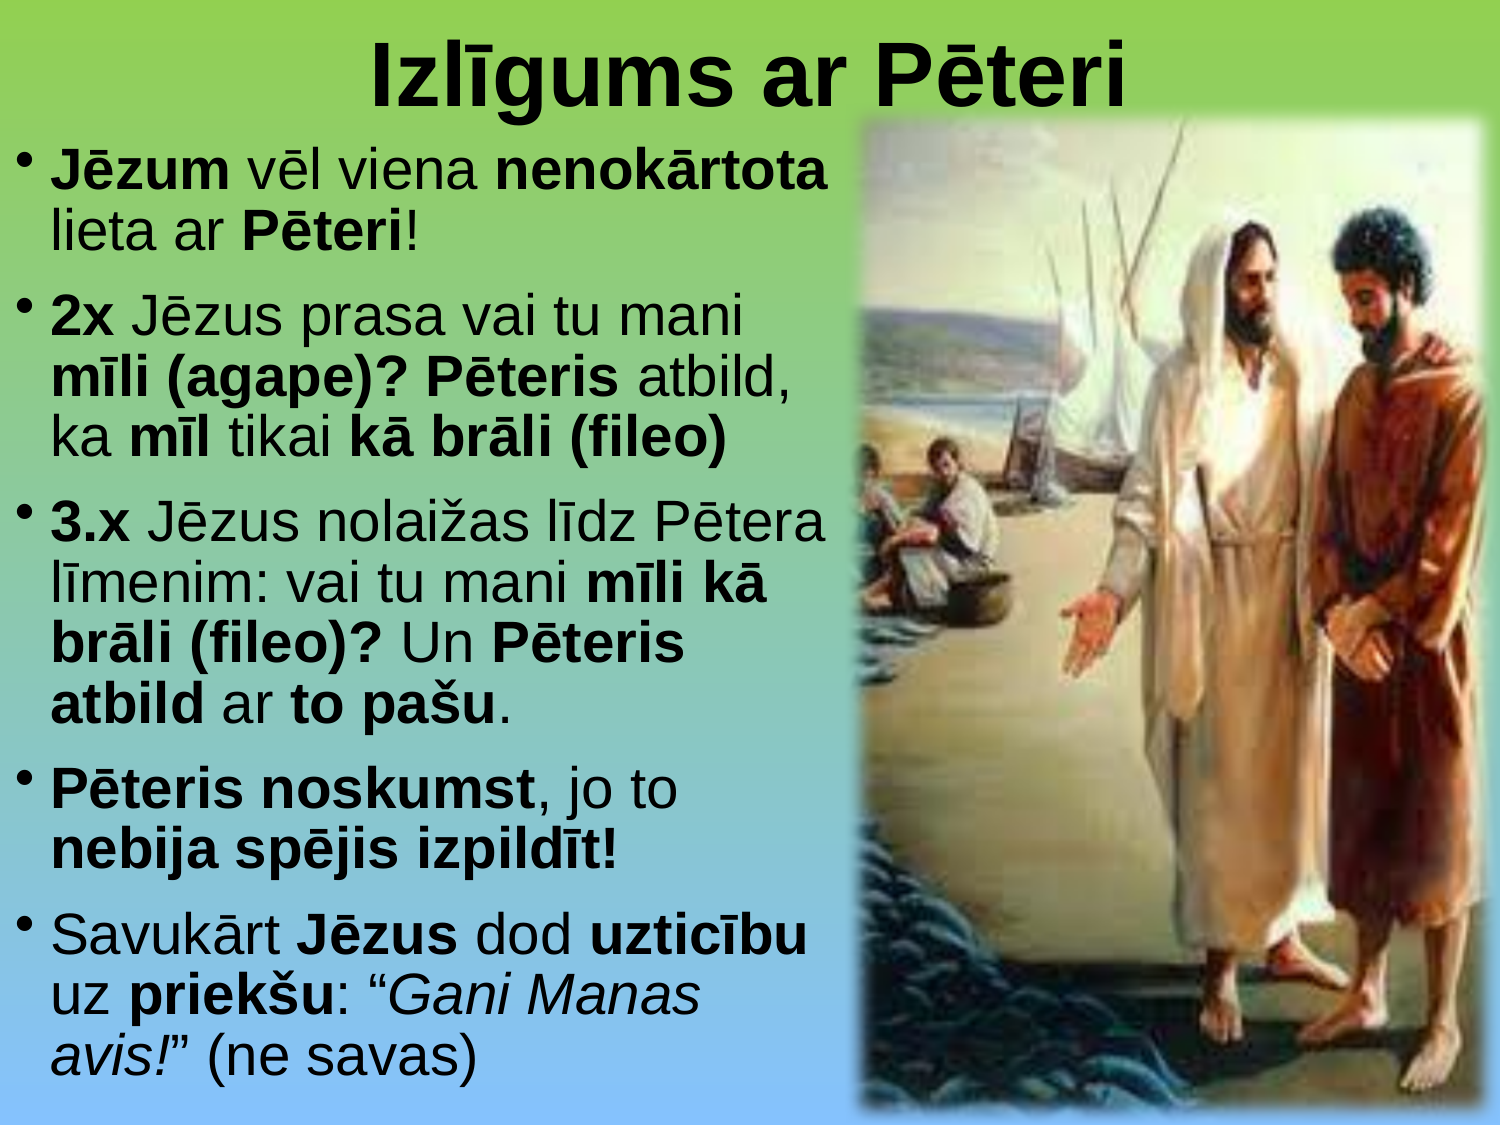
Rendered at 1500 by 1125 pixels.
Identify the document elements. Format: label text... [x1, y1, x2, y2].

text_box Izlīgums ar Pēteri [0, 0, 1500, 140]
picture [844, 101, 1500, 1125]
text_box Jēzum vēl viena nenokārtota lieta ar Pēteri! 2x Jēzus prasa vai tu mani mīli (agape)? Pēteris atbild, ka mīl tikai kā brāli (fileo) 3.x Jēzus nolaižas līdz Pētera līmenim: vai tu mani mīli kā brāli (fileo)? Un Pēteris atbild ar to pašu. Pēteris noskumst, jo to nebija spējis izpildīt! Savukārt Jēzus dod uzticību uz priekšu: “Gani Manas avis!” (ne savas) [0, 140, 839, 1095]
